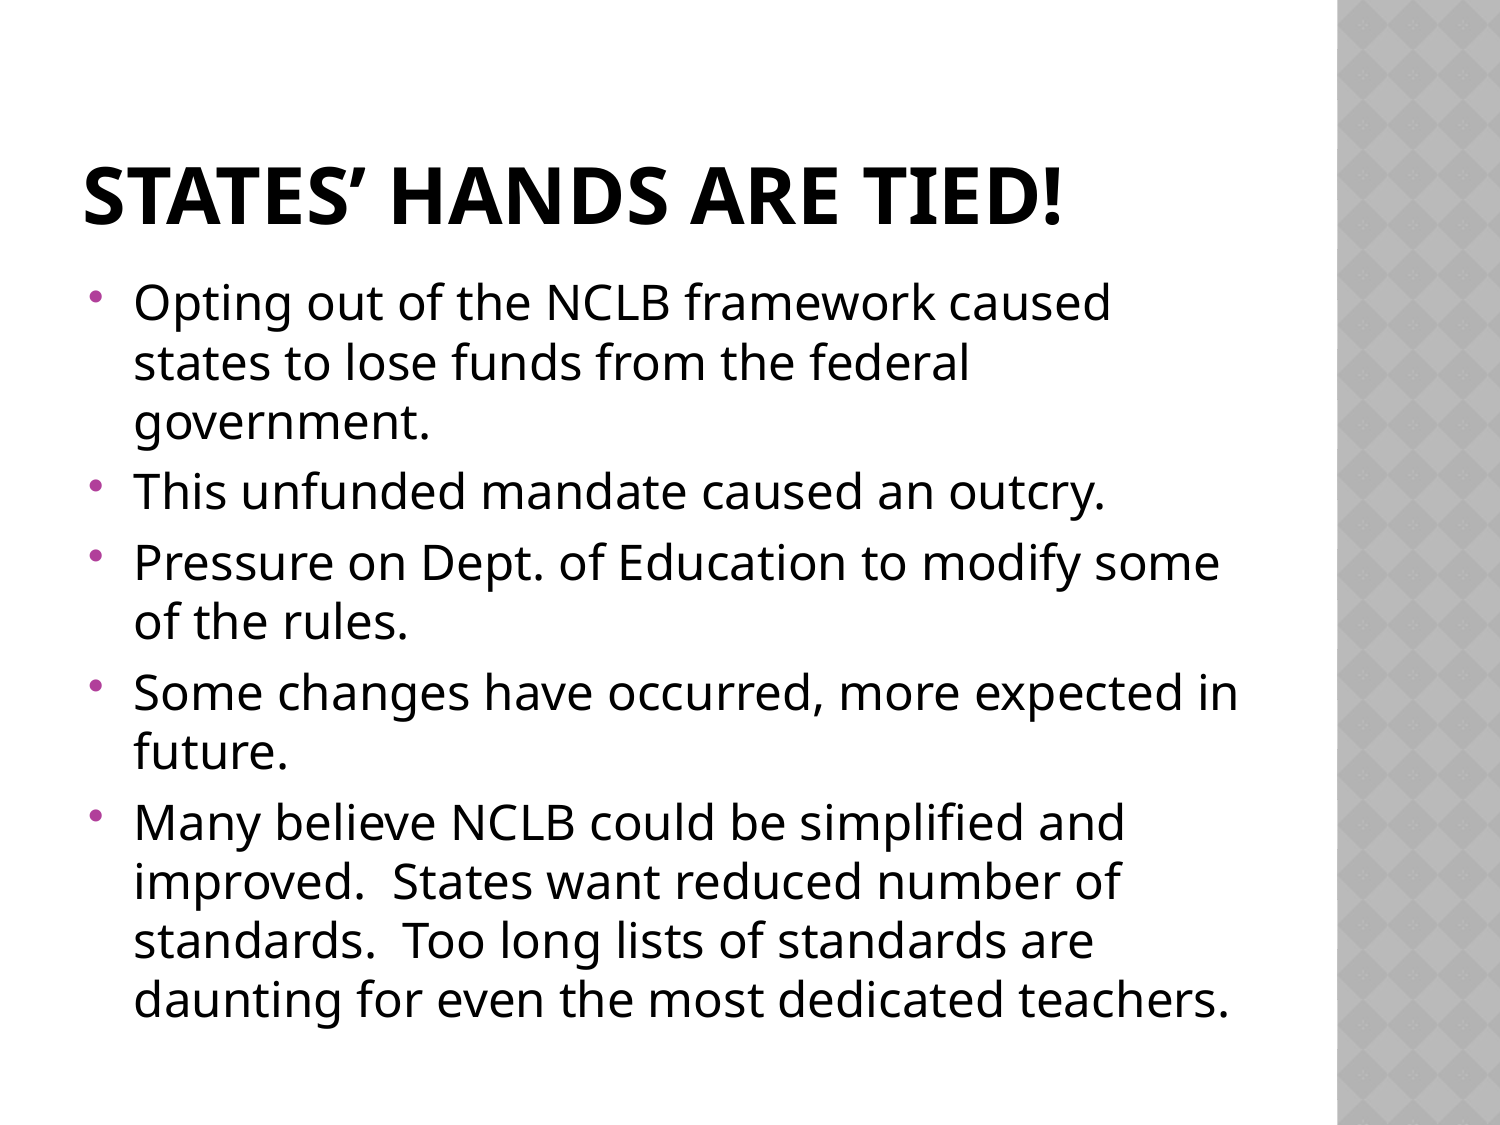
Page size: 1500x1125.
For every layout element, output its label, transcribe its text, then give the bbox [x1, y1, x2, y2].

list Opting out of the NCLB framework caused states to lose funds from the federal government. This unfunded mandate caused an outcry. Pressure on Dept. of Education to modify some of the rules. Some changes have occurred, more expected in future. Many believe NCLB could be simplified and improved. States want reduced number of standards. Too long lists of standards are daunting for even the most dedicated teachers. [75, 264, 1263, 1059]
title States’ Hands are tied! [75, 52, 1263, 240]
